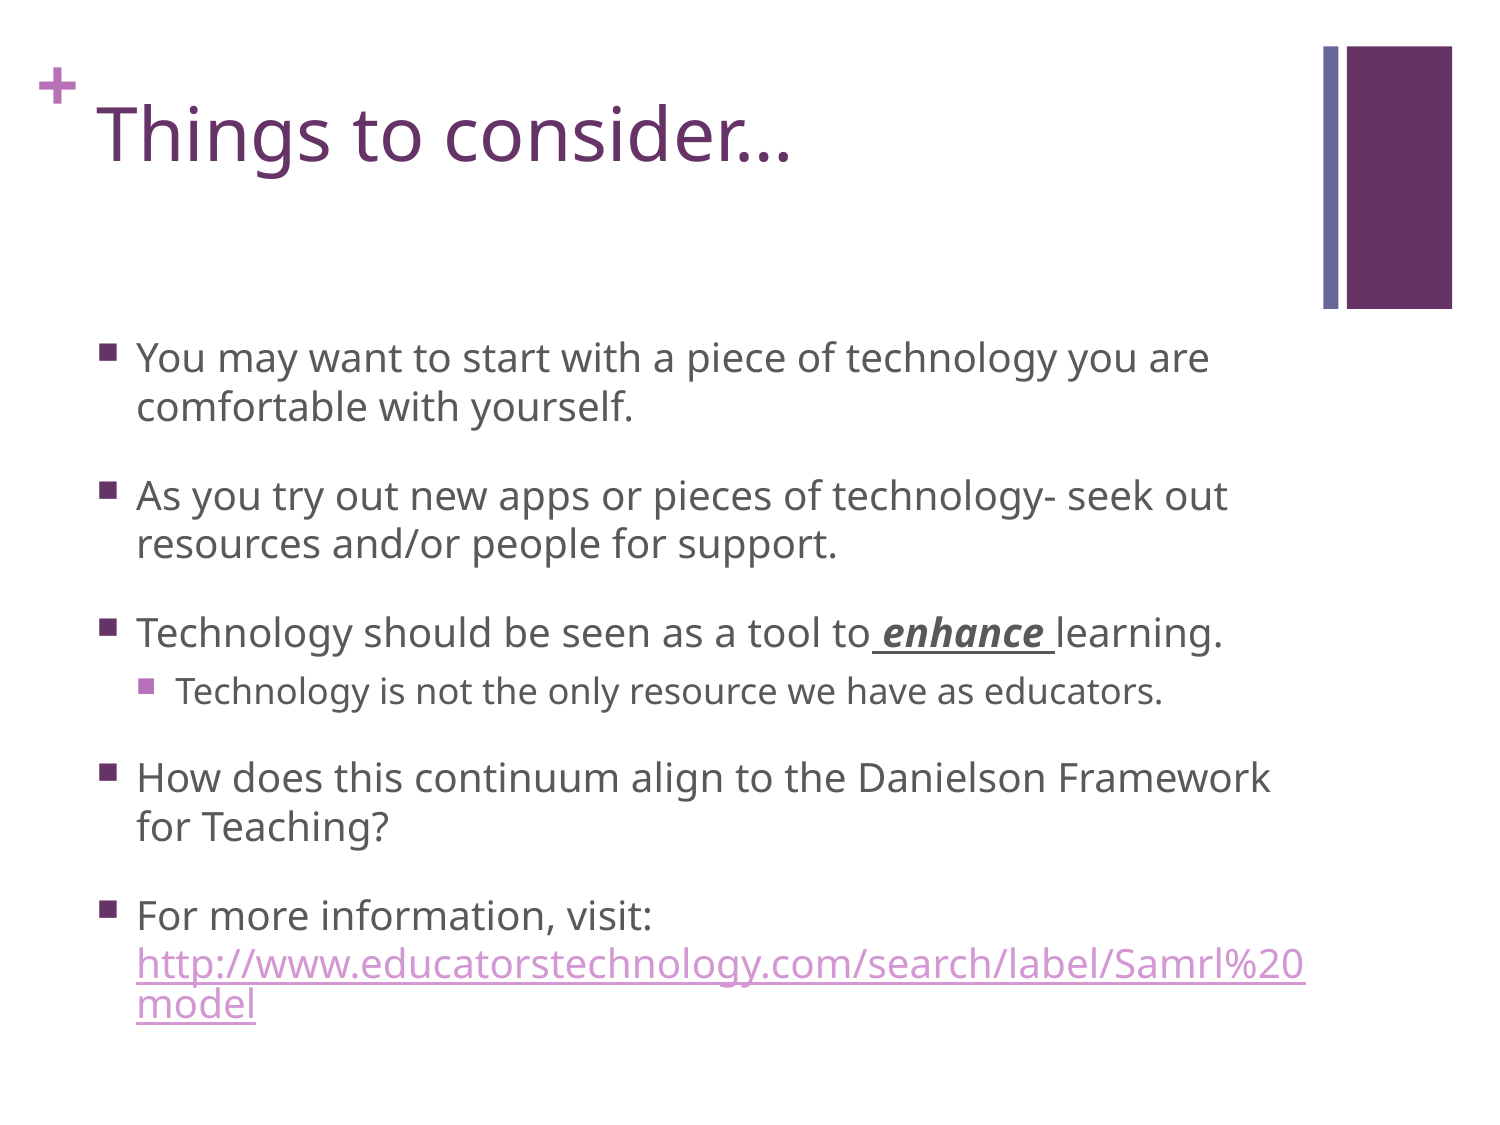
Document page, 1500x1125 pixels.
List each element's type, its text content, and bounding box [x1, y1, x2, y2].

list You may want to start with a piece of technology you are comfortable with yourself. As you try out new apps or pieces of technology- seek out resources and/or people for support. Technology should be seen as a tool to enhance learning. Technology is not the only resource we have as educators. How does this continuum align to the Danielson Framework for Teaching? For more information, visit: http://www.educatorstechnology.com/search/label/Samrl%20model [81, 324, 1322, 1005]
title Things to consider… [81, 79, 1322, 263]
